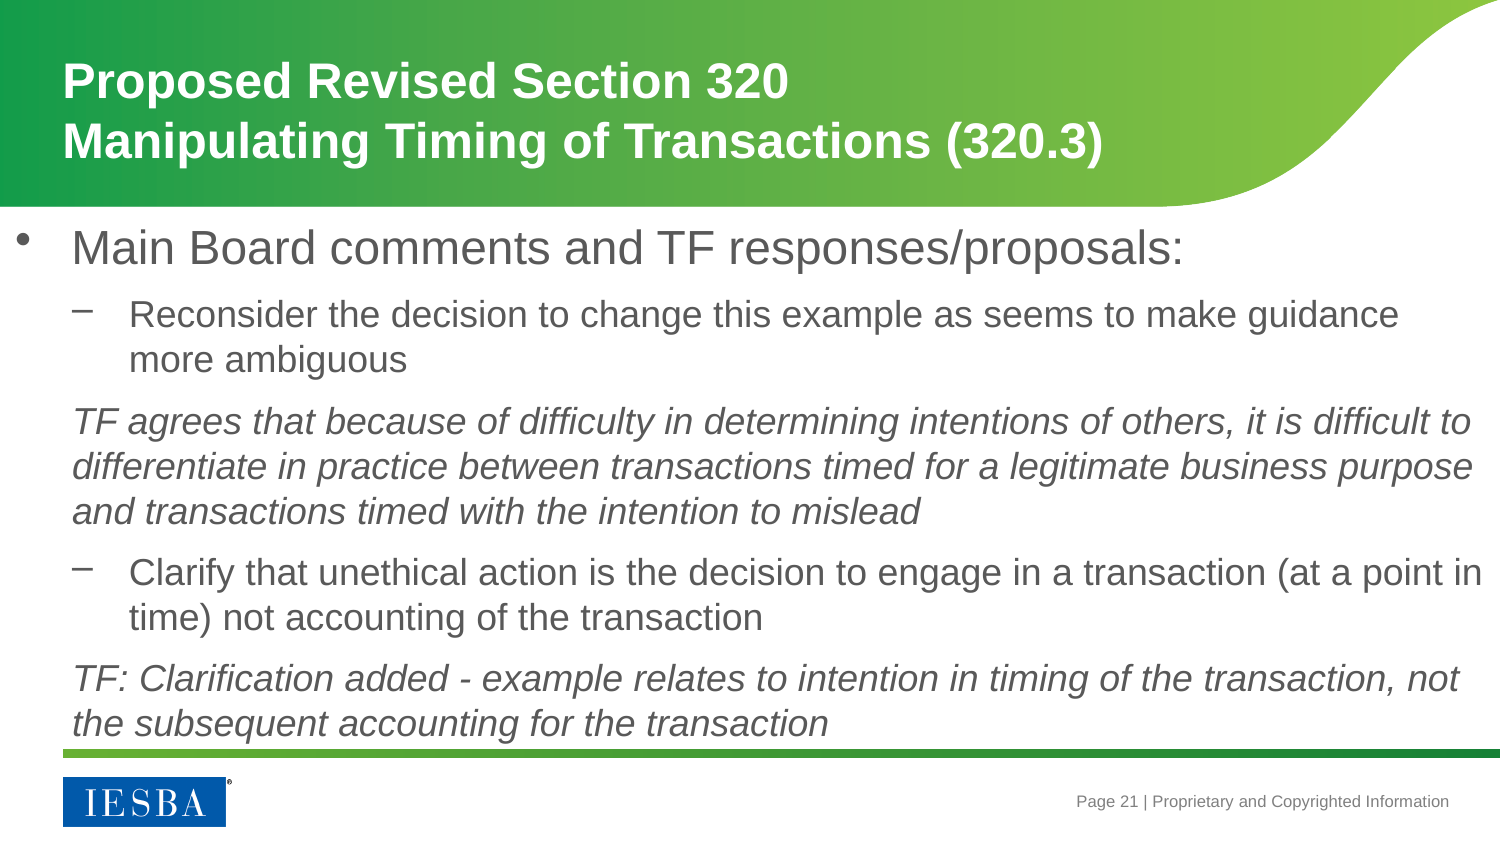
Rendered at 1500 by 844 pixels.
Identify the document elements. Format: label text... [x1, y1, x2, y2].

list Main Board comments and TF responses/proposals: Reconsider the decision to change this example as seems to make guidance more ambiguous TF agrees that because of difficulty in determining intentions of others, it is difficult to differentiate in practice between transactions timed for a legitimate business purpose and transactions timed with the intention to mislead Clarify that unethical action is the decision to engage in a transaction (at a point in time) not accounting of the transaction TF: Clarification added - example relates to intention in timing of the transaction, not the subsequent accounting for the transaction [0, 209, 1500, 747]
picture [0, 0, 1500, 207]
title Proposed Revised Section 320 Manipulating Timing of Transactions (320.3) [62, 75, 1300, 142]
picture [63, 777, 232, 827]
